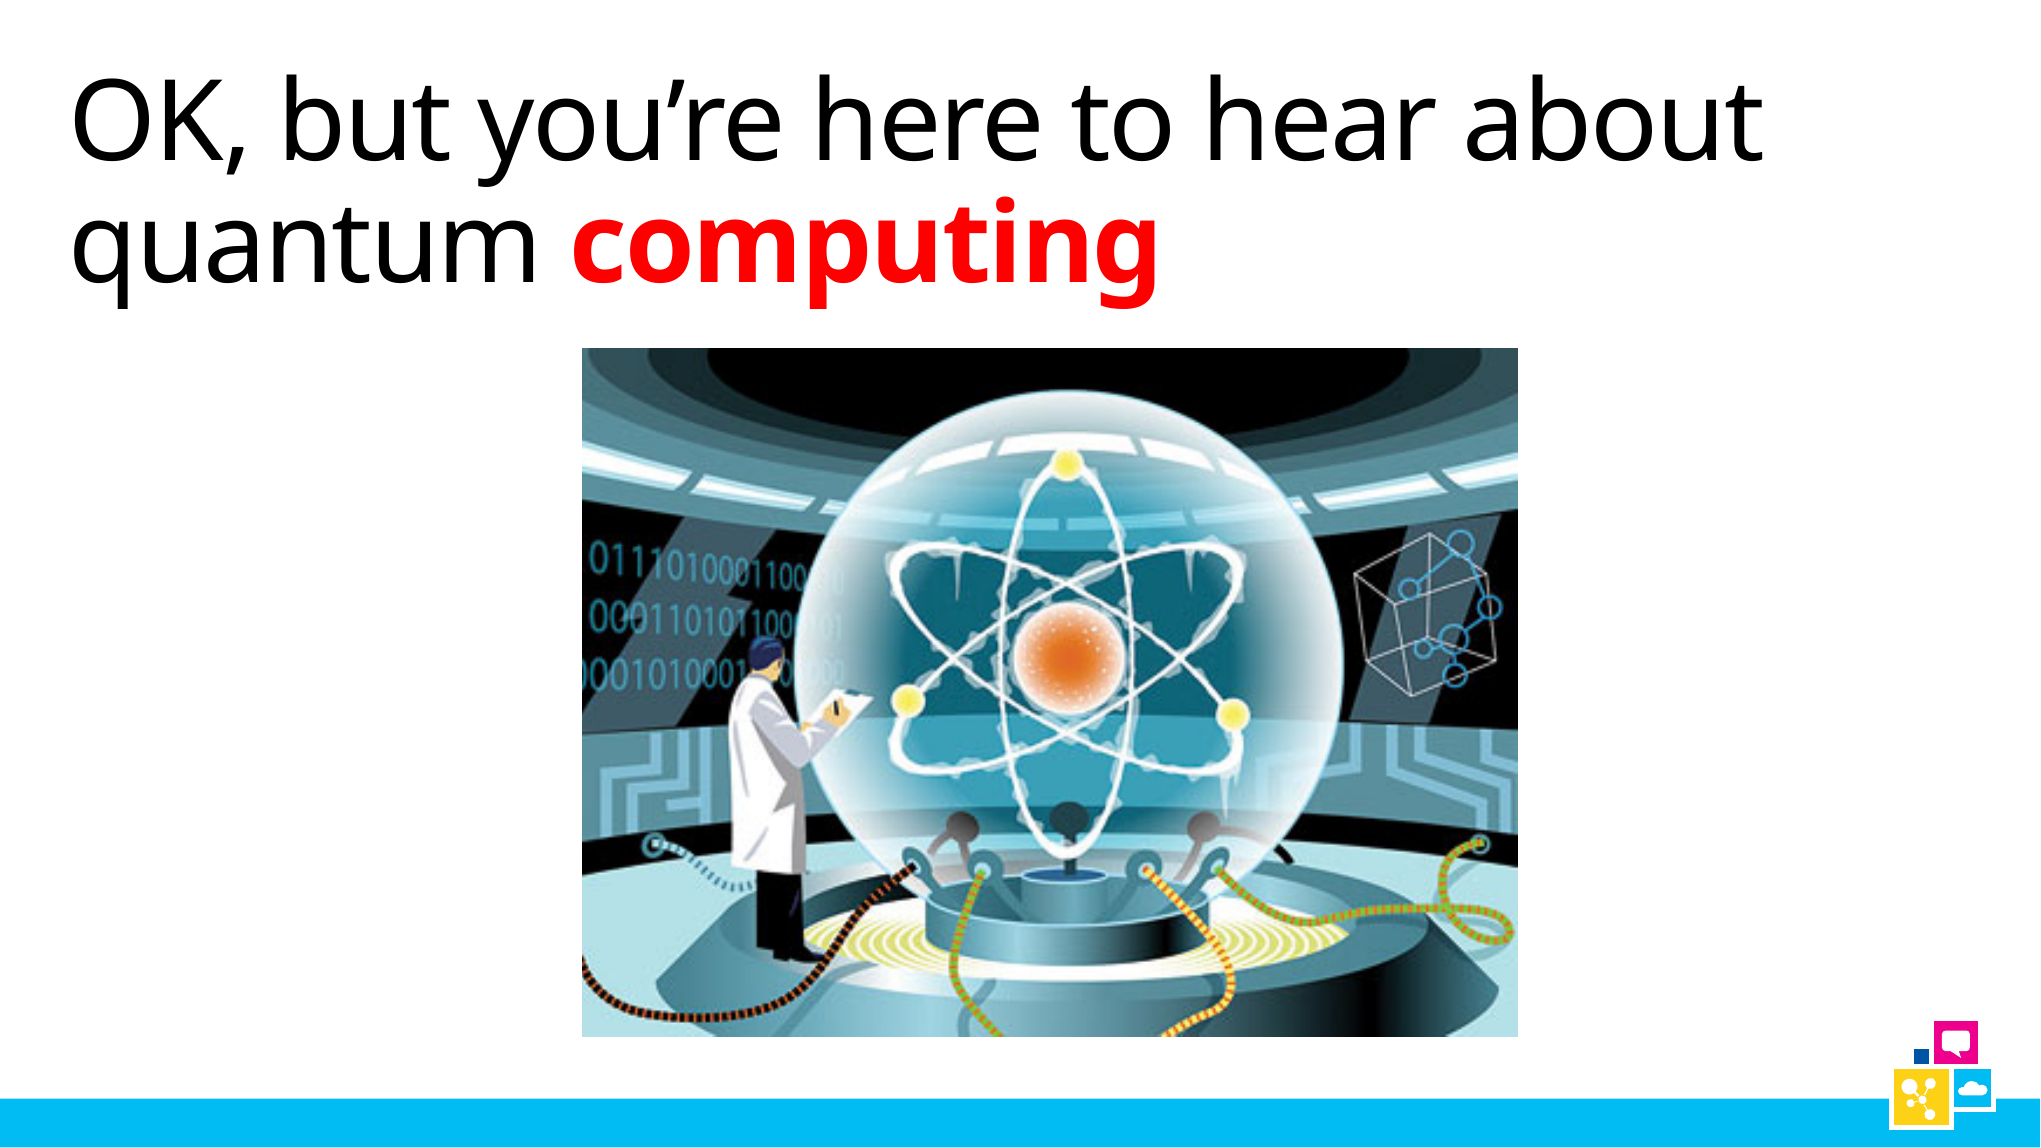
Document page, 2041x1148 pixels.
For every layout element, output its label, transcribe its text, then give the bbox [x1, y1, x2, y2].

picture [582, 348, 1519, 1037]
title OK, but you’re here to hear about quantum computing [45, 48, 1996, 200]
